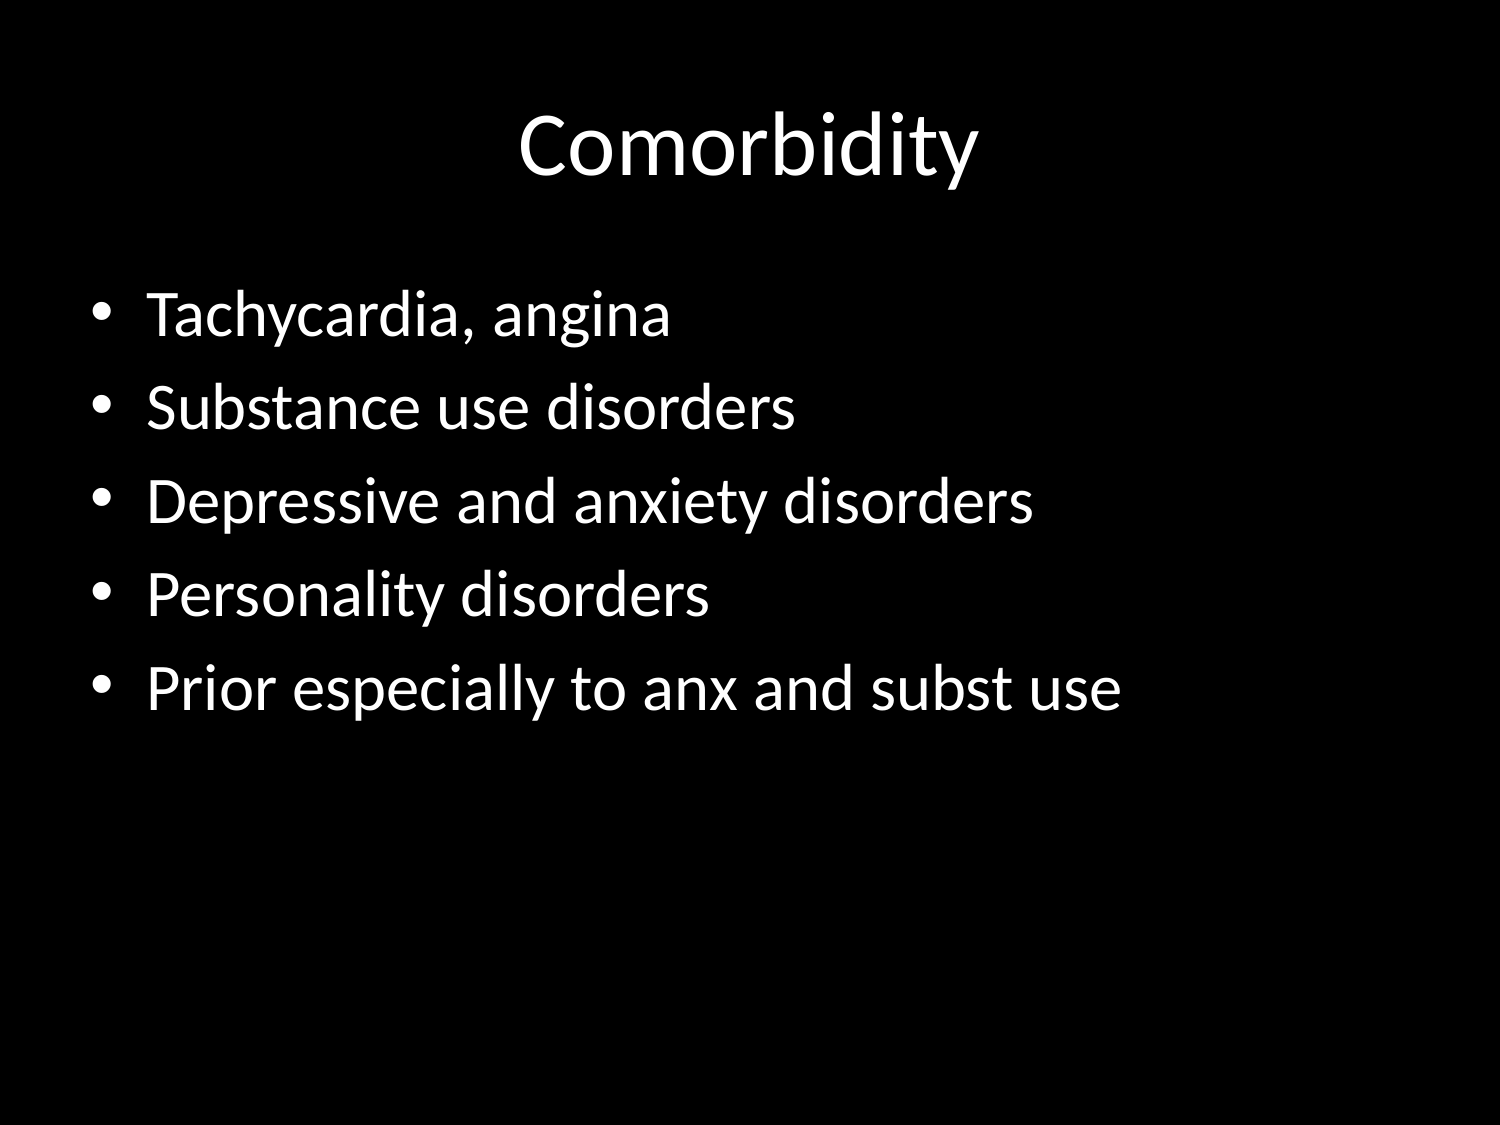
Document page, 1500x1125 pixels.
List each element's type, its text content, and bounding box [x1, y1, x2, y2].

list Tachycardia, angina Substance use disorders Depressive and anxiety disorders Personality disorders Prior especially to anx and subst use [75, 262, 1425, 1005]
title Comorbidity [75, 45, 1425, 233]
